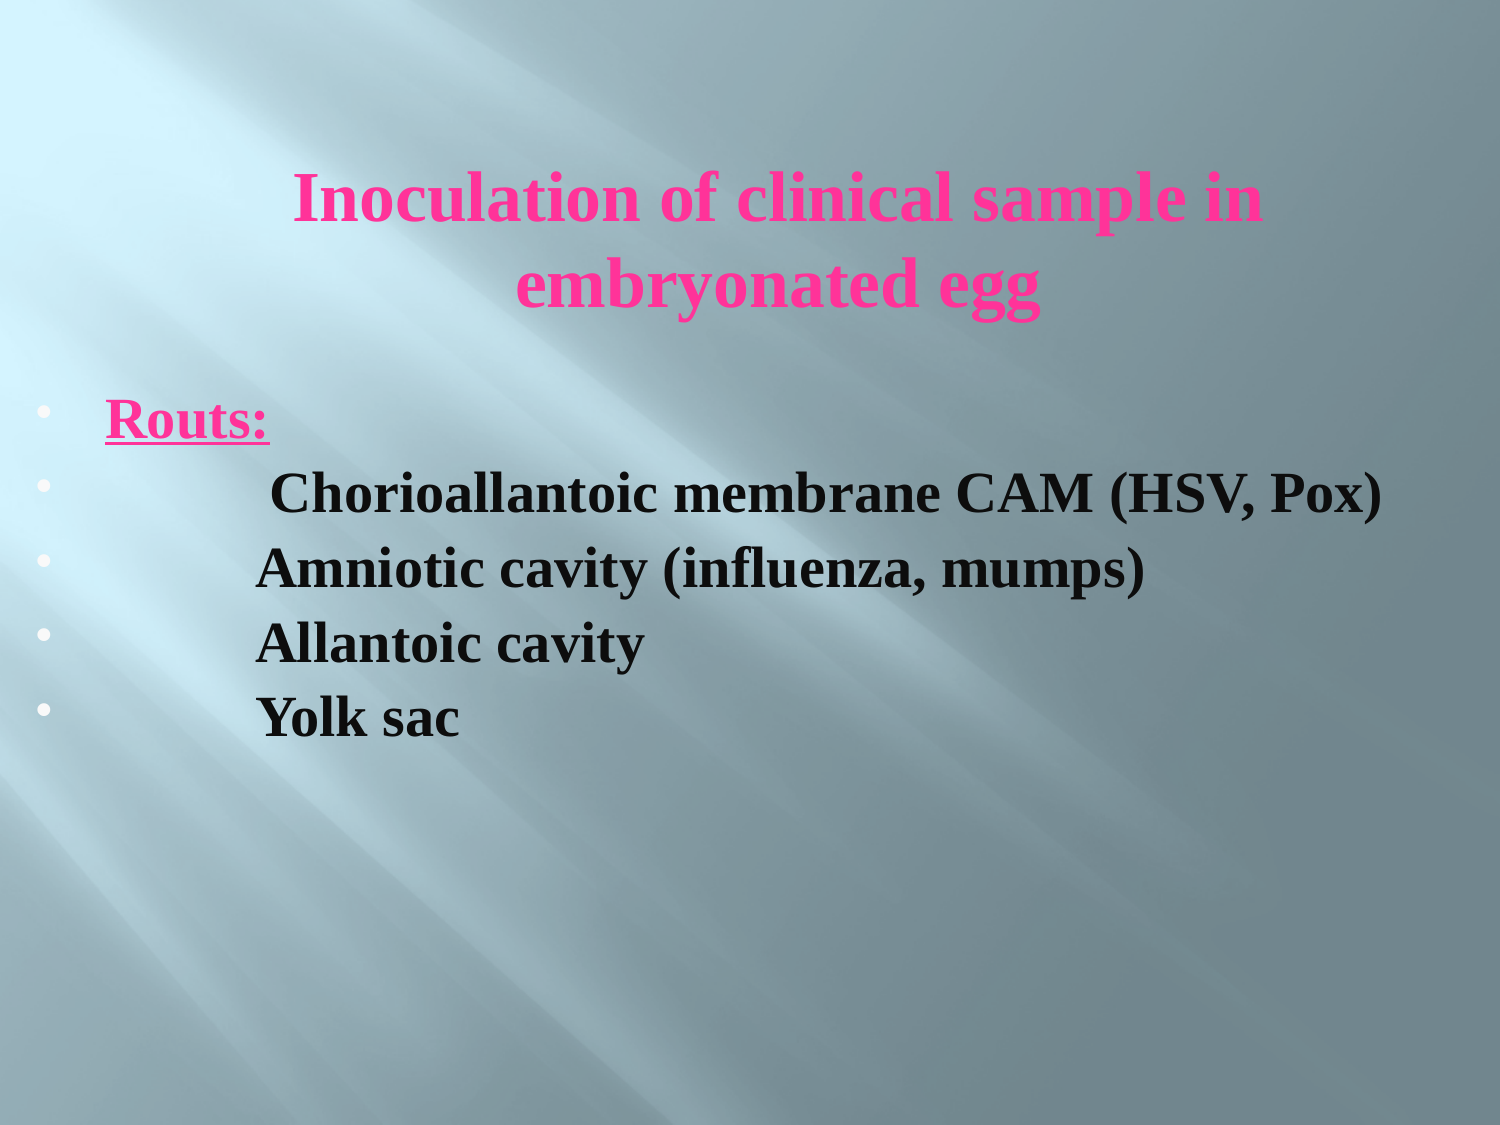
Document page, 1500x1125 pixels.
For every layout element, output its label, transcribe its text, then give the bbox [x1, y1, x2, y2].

title Inoculation of clinical sample in embryonated egg [128, 141, 1429, 330]
list Routs: Chorioallantoic membrane CAM (HSV, Pox) Amniotic cavity (influenza, mumps) Allantoic cavity Yolk sac [0, 380, 1500, 1125]
